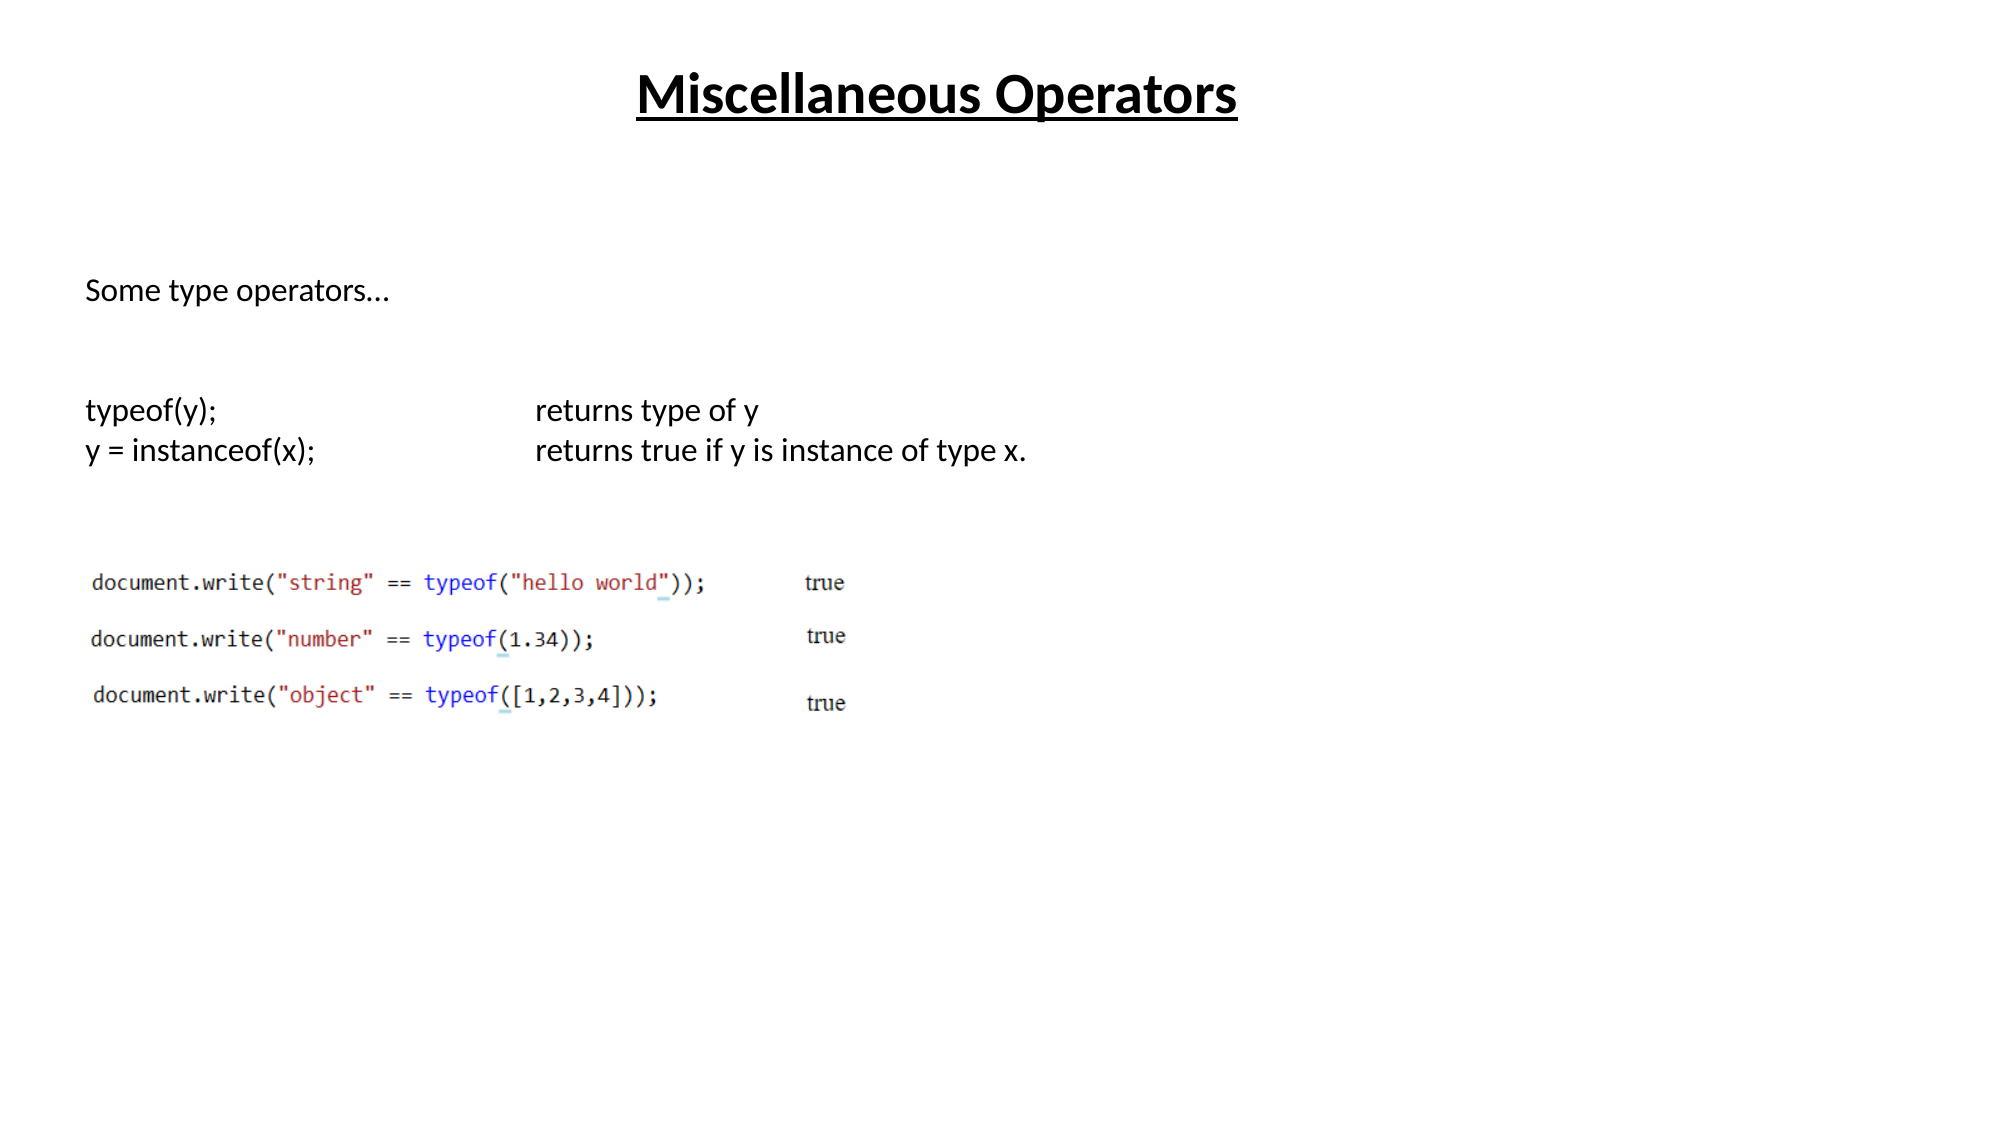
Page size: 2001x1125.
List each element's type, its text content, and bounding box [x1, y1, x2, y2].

picture [83, 674, 659, 718]
picture [83, 621, 598, 659]
text_box Some type operators… [70, 260, 464, 315]
picture [796, 571, 856, 598]
picture [78, 562, 715, 604]
text_box Miscellaneous Operators [621, 47, 1258, 133]
picture [798, 691, 857, 719]
picture [798, 624, 857, 651]
text_box typeof(y); returns type of y y = instanceof(x); returns true if y is instance of type x. [70, 380, 1303, 476]
